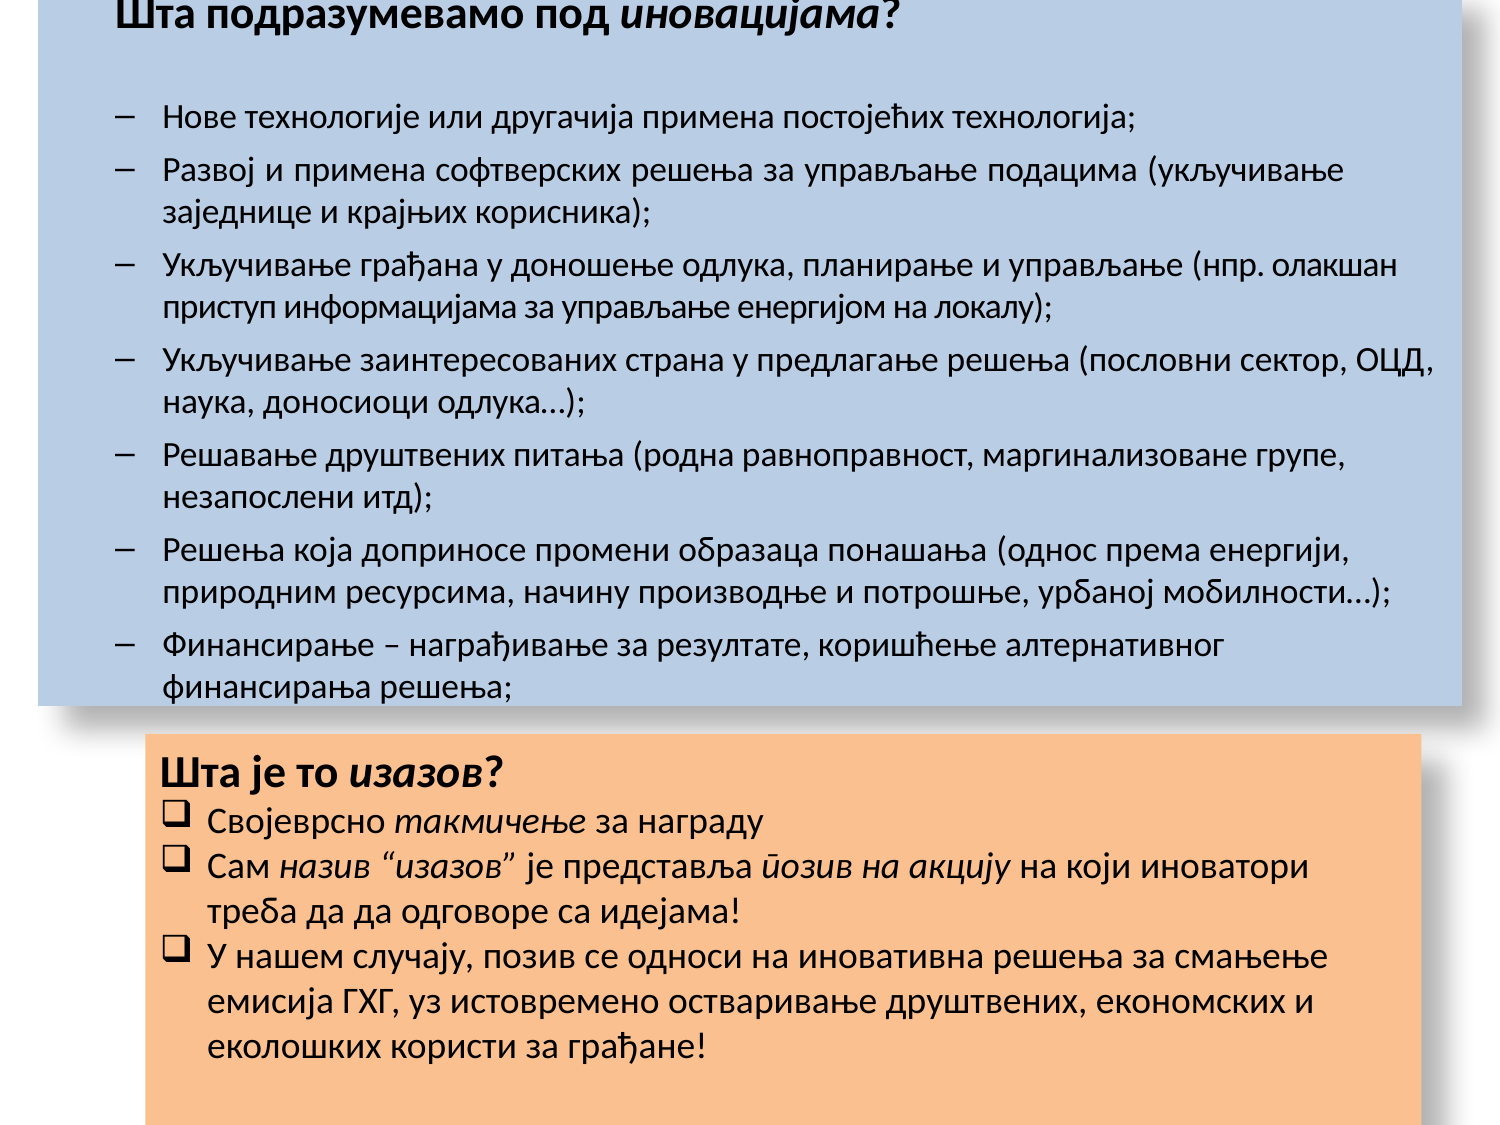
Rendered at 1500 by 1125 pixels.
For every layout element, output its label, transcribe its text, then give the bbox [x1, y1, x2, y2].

text_box Шта подразумевамо под иновацијама? Нове технологије или другачија примена постојећих технологија; Развој и примена софтверских решења за управљање подацима (укључивање заједнице и крајњих корисника); Укључивање грађана у доношење одлука, планирање и управљање (нпр. олакшан приступ информацијама за управљање енергијом на локалу); Укључивање заинтересованих страна у предлагање решења (пословни сектор, ОЦД, наука, доносиоци одлука…); Решавање друштвених питања (родна равноправност, маргинализоване групе, незапослени итд); Решења која доприносе промени образаца понашања (однос према енергији, природним ресурсима, начину производње и потрошње, урбаној мобилности…); Финансирање – награђивање за резултате, коришћење алтернативног финансирања решења; [38, 0, 1462, 706]
text_box Шта је то изазов? Својеврсно такмичење за награду Сам назив “изазов” је представља позив на акцију на који иноватори треба да да одговоре са идејама! У нашем случају, позив се односи на иновативна решења за смањење емисија ГХГ, уз истовремено остваривање друштвених, економских и еколошких користи за грађане! [145, 733, 1422, 1125]
